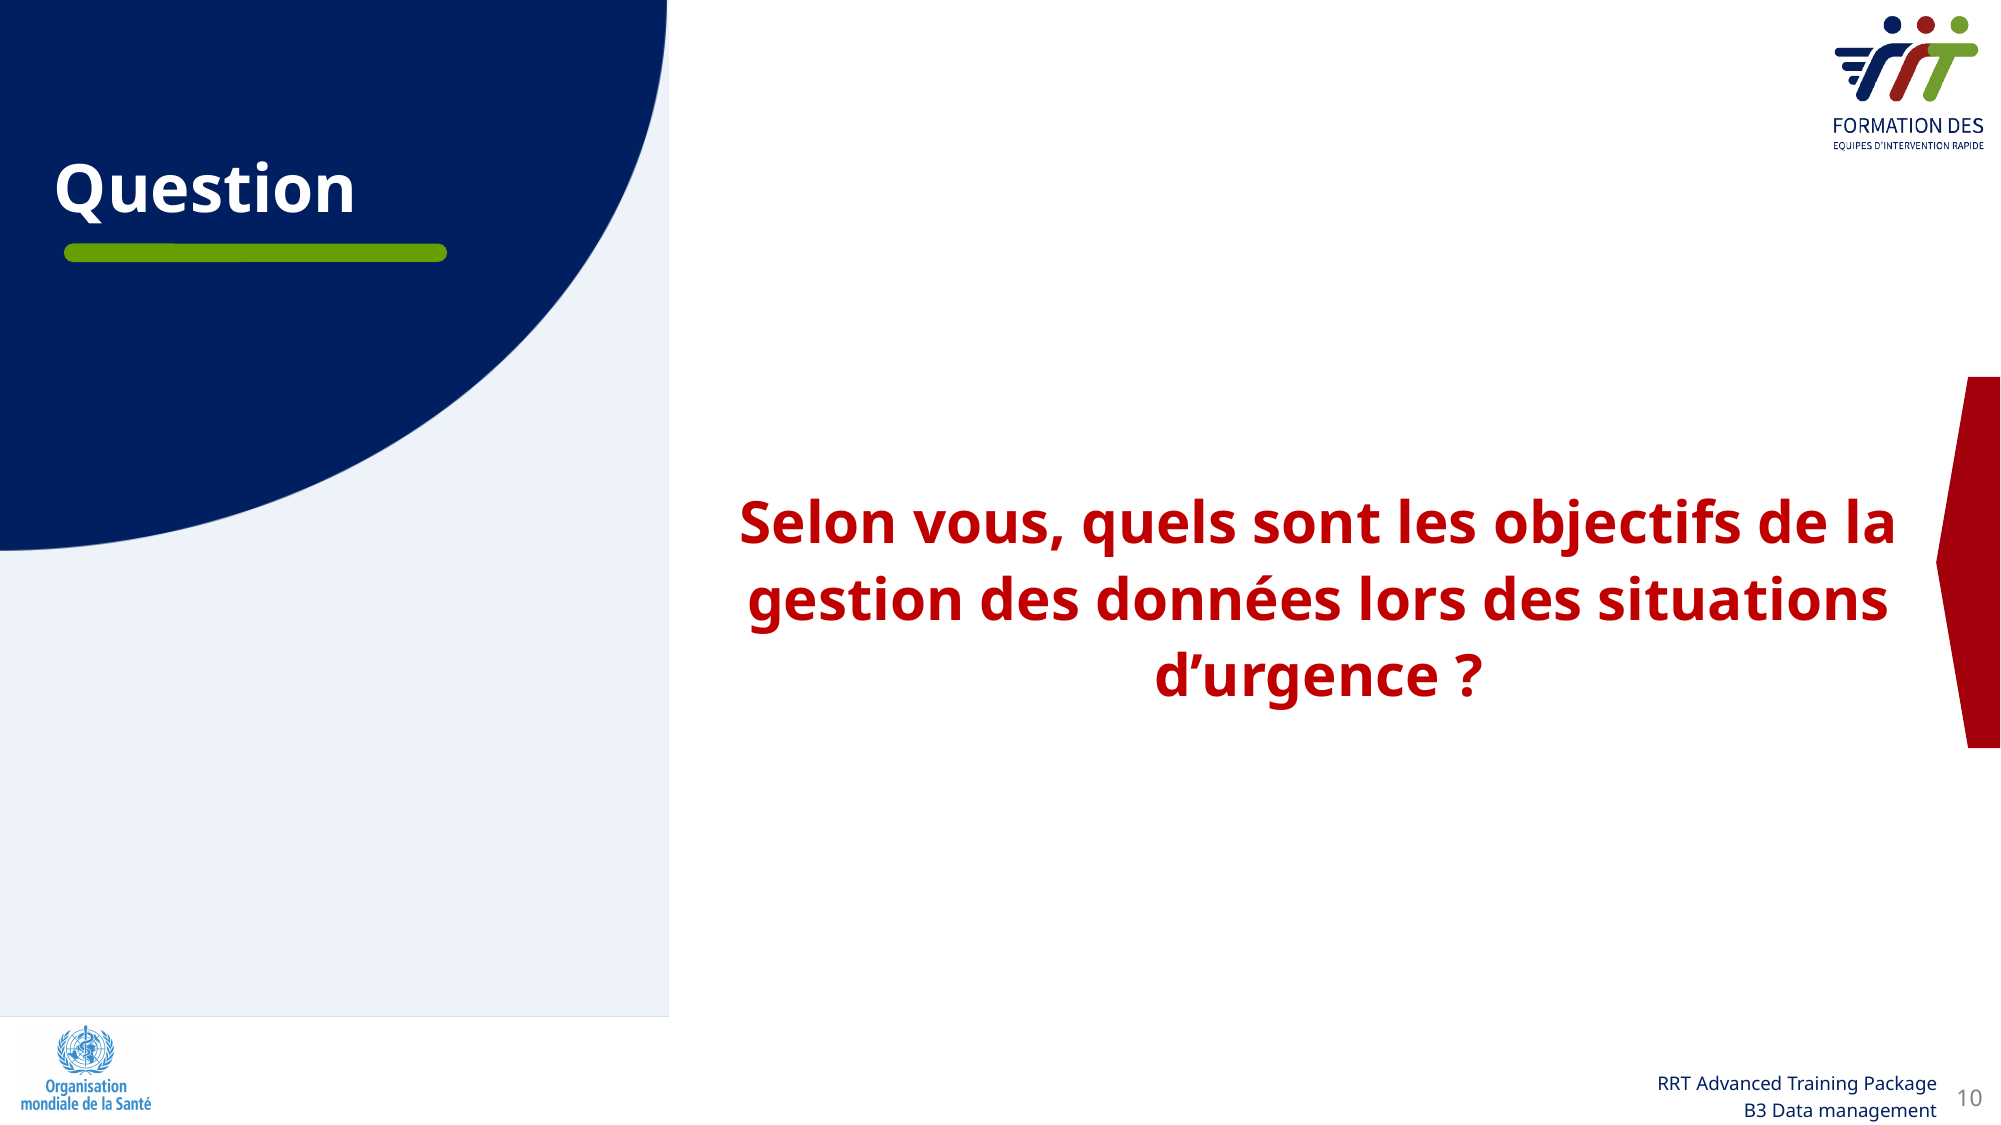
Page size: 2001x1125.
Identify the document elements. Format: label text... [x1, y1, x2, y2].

list Selon vous, quels sont les objectifs de la gestion des données lors des situations d’urgence ? [700, 137, 1937, 1049]
text_box Question [46, 138, 366, 234]
picture [0, 0, 669, 1018]
picture [1833, 15, 1984, 151]
picture [20, 1024, 152, 1111]
